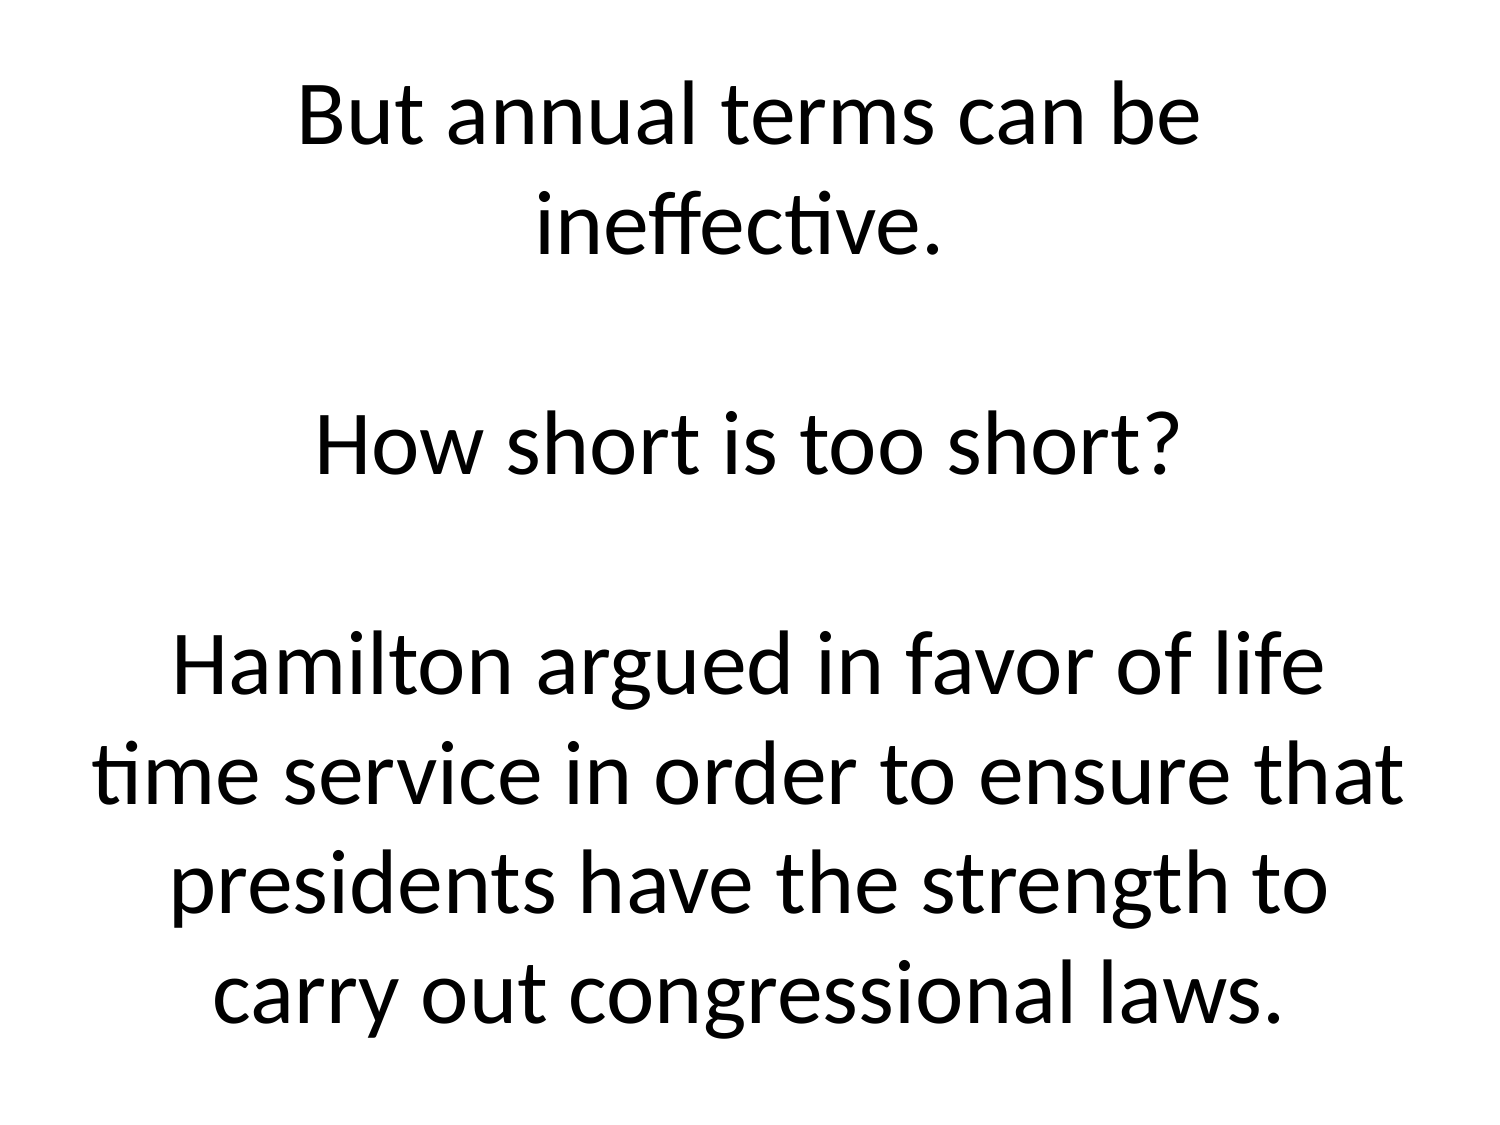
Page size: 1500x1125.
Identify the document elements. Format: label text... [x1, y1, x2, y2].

title But annual terms can be ineffective. How short is too short? Hamilton argued in favor of life time service in order to ensure that presidents have the strength to carry out congressional laws. [74, 44, 1426, 1051]
